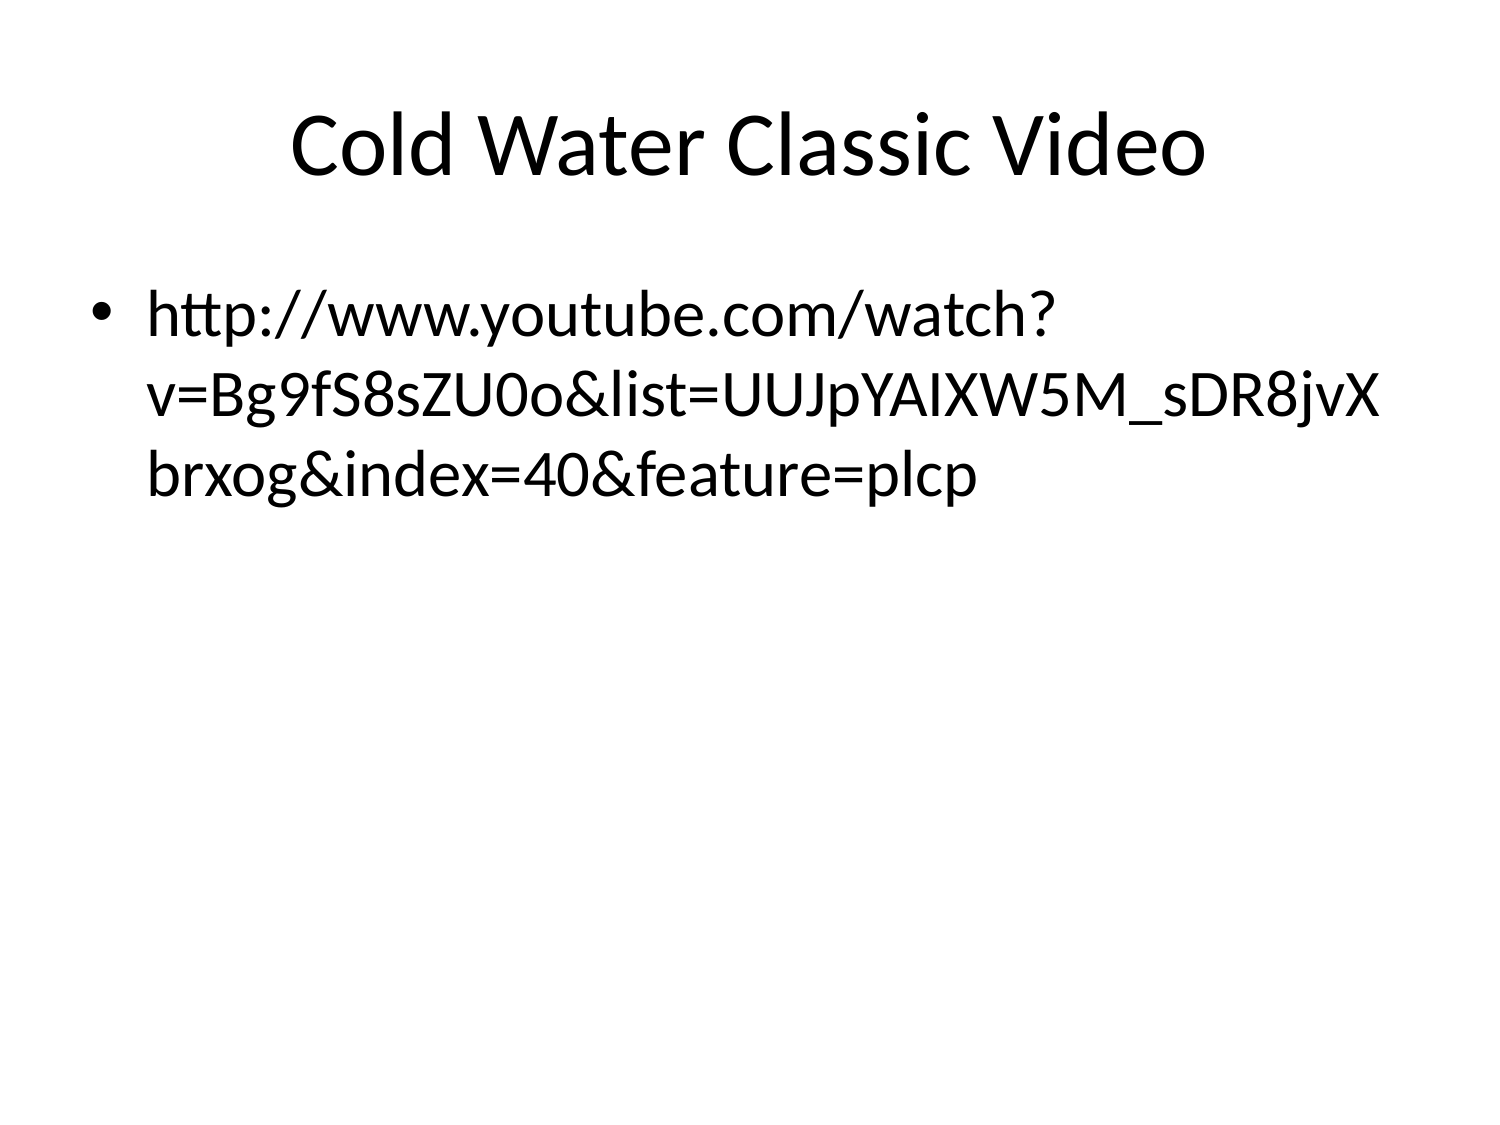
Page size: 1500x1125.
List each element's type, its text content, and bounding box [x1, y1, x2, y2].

title Cold Water Classic Video [75, 45, 1425, 233]
list http://www.youtube.com/watch?v=Bg9fS8sZU0o&list=UUJpYAIXW5M_sDR8jvXbrxog&index=40&feature=plcp [75, 262, 1425, 1005]
